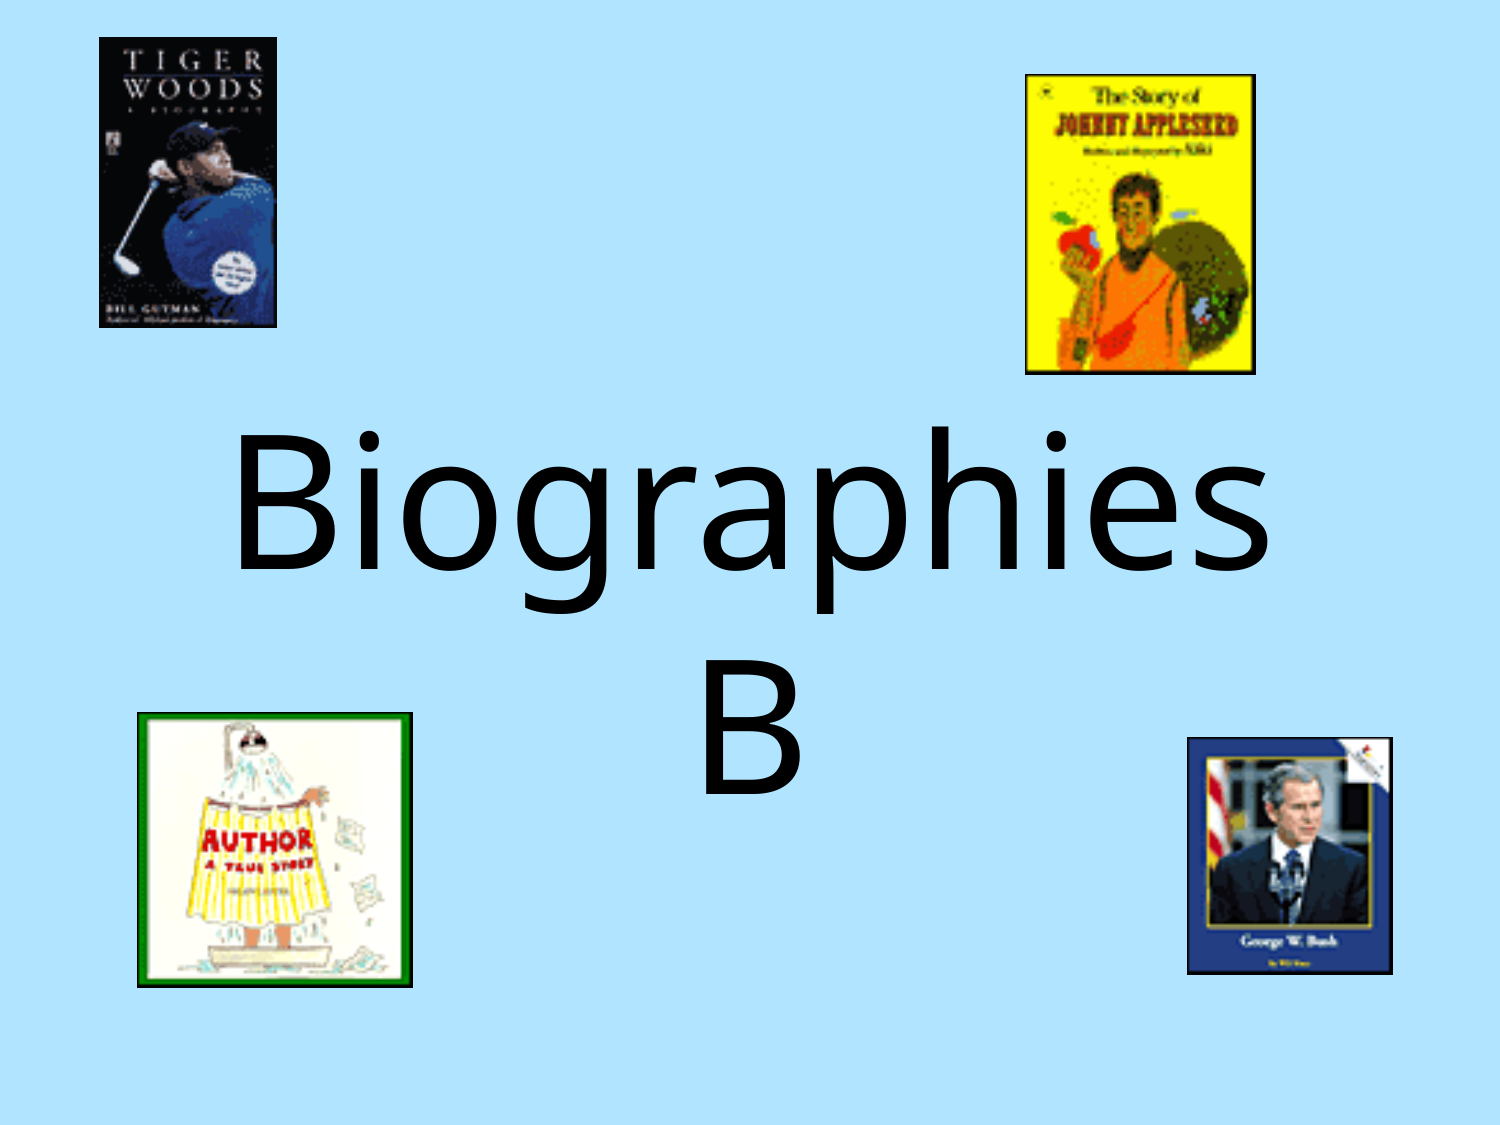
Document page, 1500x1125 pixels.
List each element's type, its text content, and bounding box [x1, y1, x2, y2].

text_box Biographies B [162, 374, 1338, 1125]
picture [137, 712, 413, 988]
picture [99, 37, 277, 329]
picture [1024, 74, 1256, 376]
picture [1187, 737, 1394, 976]
